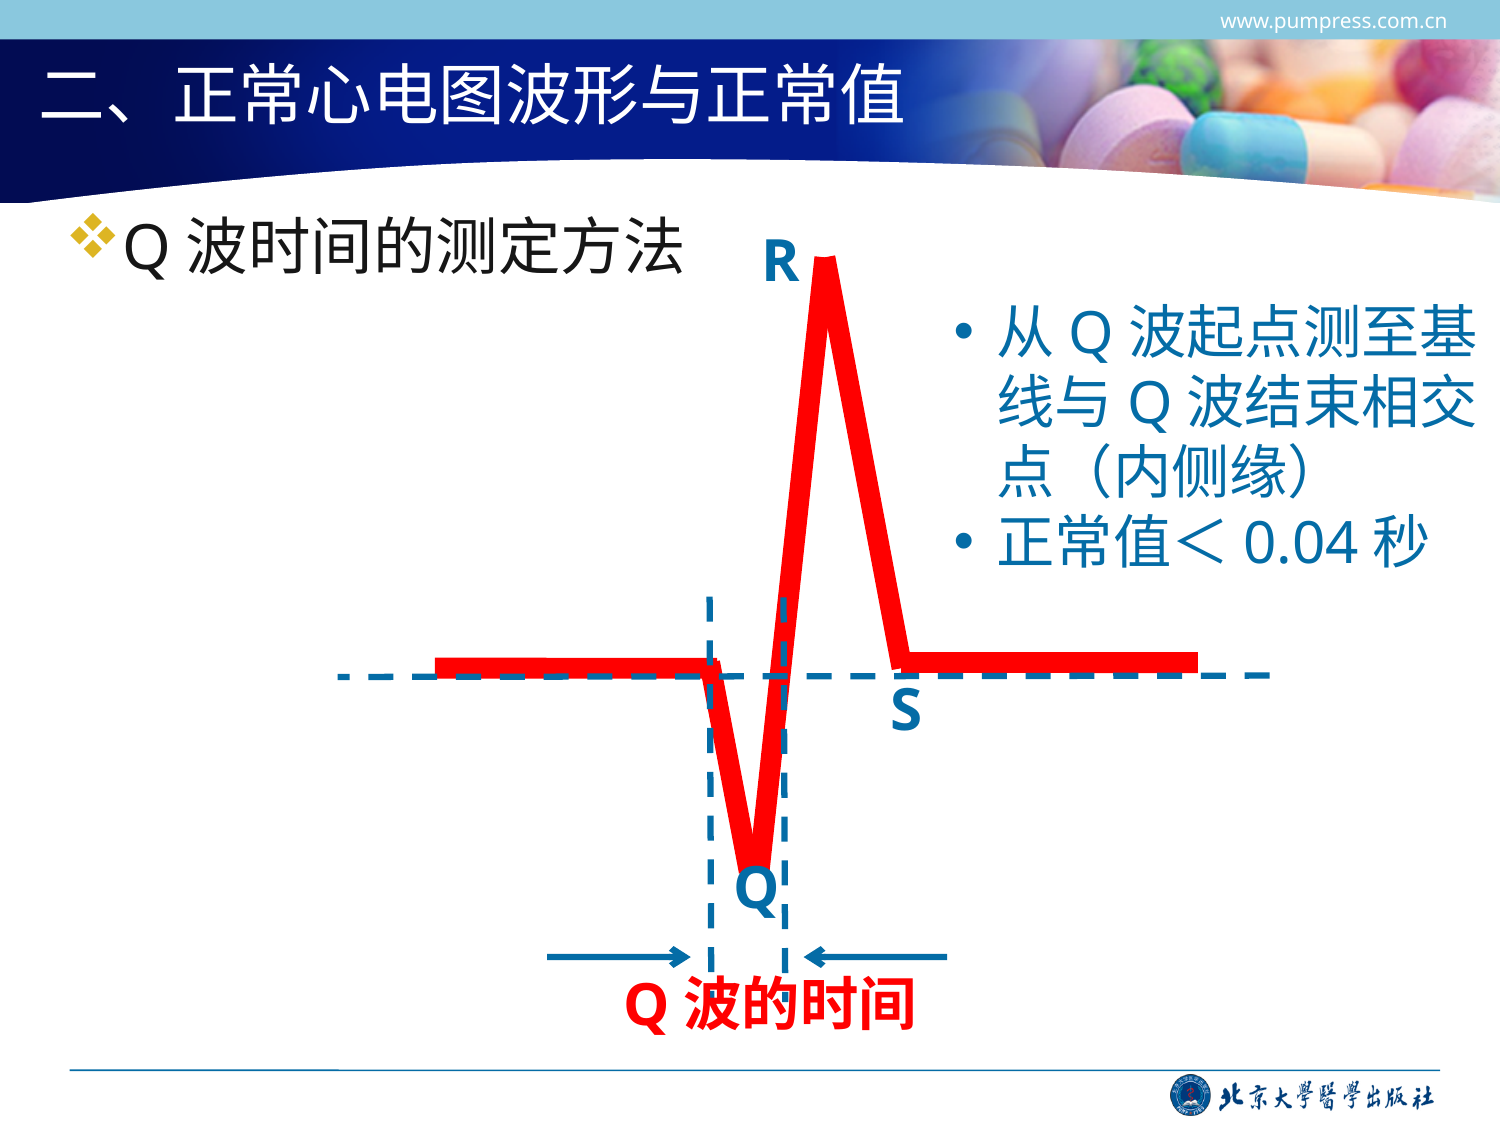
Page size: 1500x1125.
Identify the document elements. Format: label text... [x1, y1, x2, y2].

list Q波时间的测定方法 [49, 198, 1463, 1026]
picture [1170, 1074, 1436, 1118]
text_box 从Q波起点测至基线与Q波结束相交点（内侧缘） 正常值＜0.04秒 [1275, 288, 1494, 583]
title 二、正常心电图波形与正常值 [23, 46, 1349, 140]
picture [0, 40, 1500, 203]
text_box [337, 215, 1270, 1037]
slide_number www.pumpress.com.cn [1024, 0, 1463, 38]
